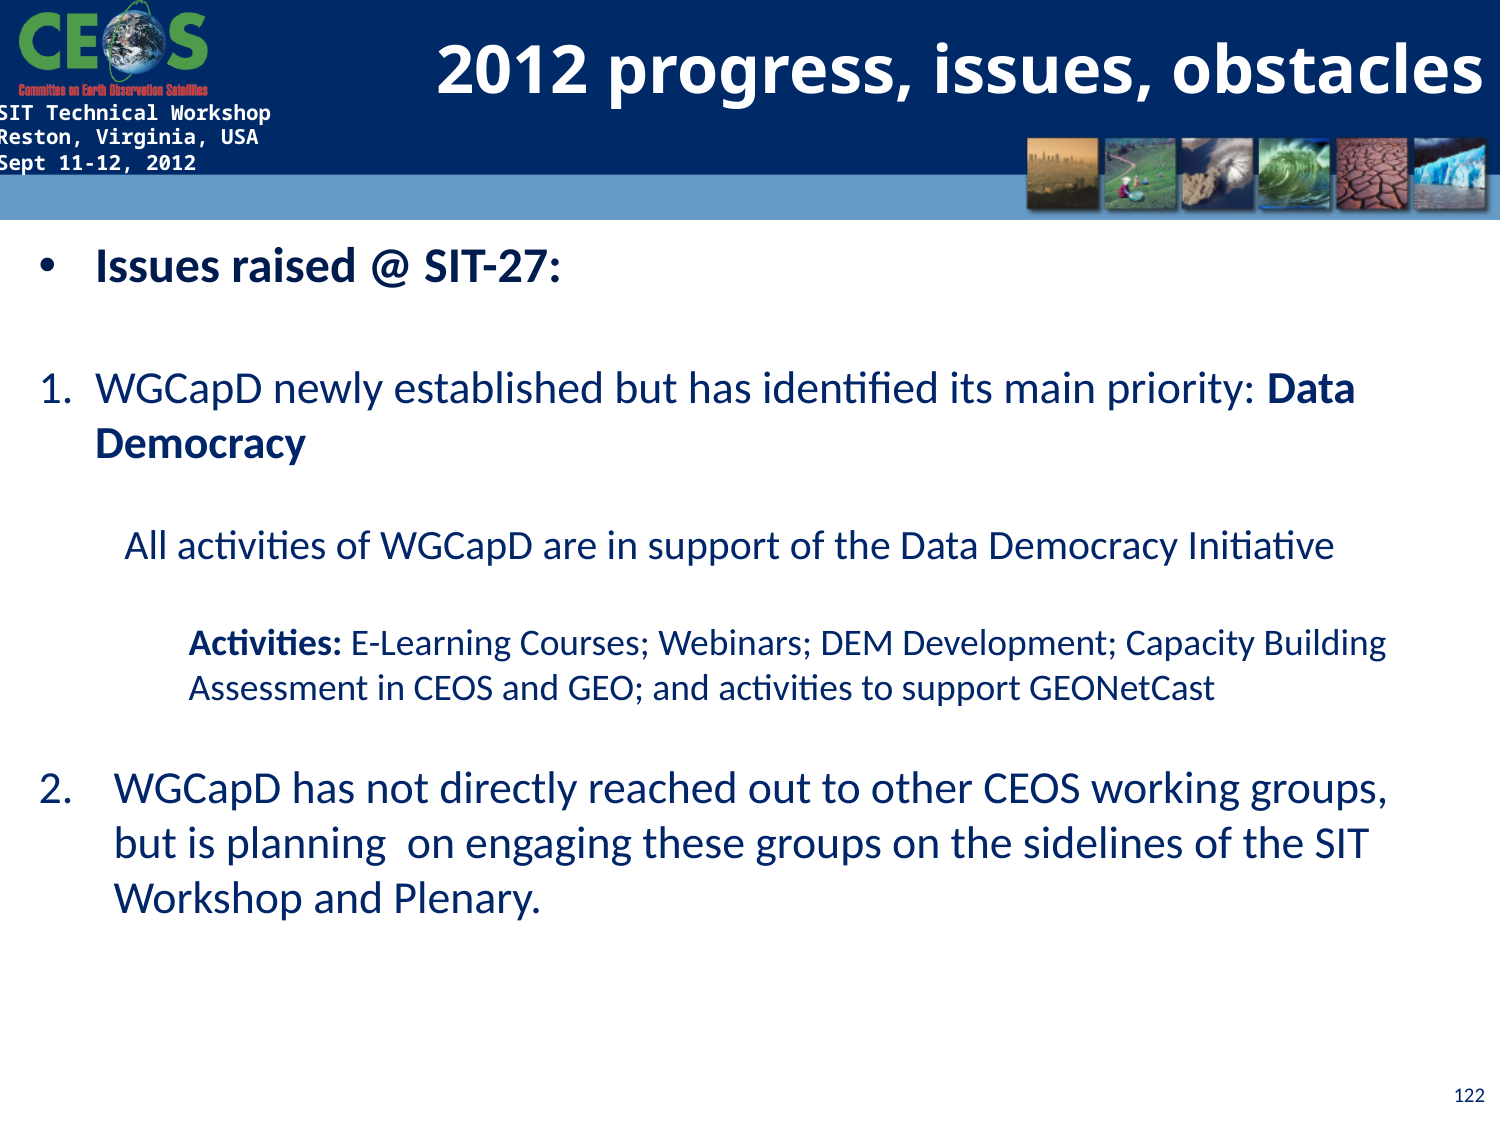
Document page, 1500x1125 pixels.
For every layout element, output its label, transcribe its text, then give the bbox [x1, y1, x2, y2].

slide_number 122 [1187, 1073, 1500, 1125]
title 2012 progress, issues, obstacles [226, 16, 1500, 117]
picture [0, 0, 1500, 220]
text_box Issues raised @ SIT-27: WGCapD newly established but has identified its main priority: Data Democracy All activities of WGCapD are in support of the Data Democracy Initiative Activities: E-Learning Courses; Webinars; DEM Development; Capacity Building Assessment in CEOS and GEO; and activities to support GEONetCast WGCapD has not directly reached out to other CEOS working groups, but is planning on engaging these groups on the sidelines of the SIT Workshop and Plenary. [24, 232, 1473, 1074]
